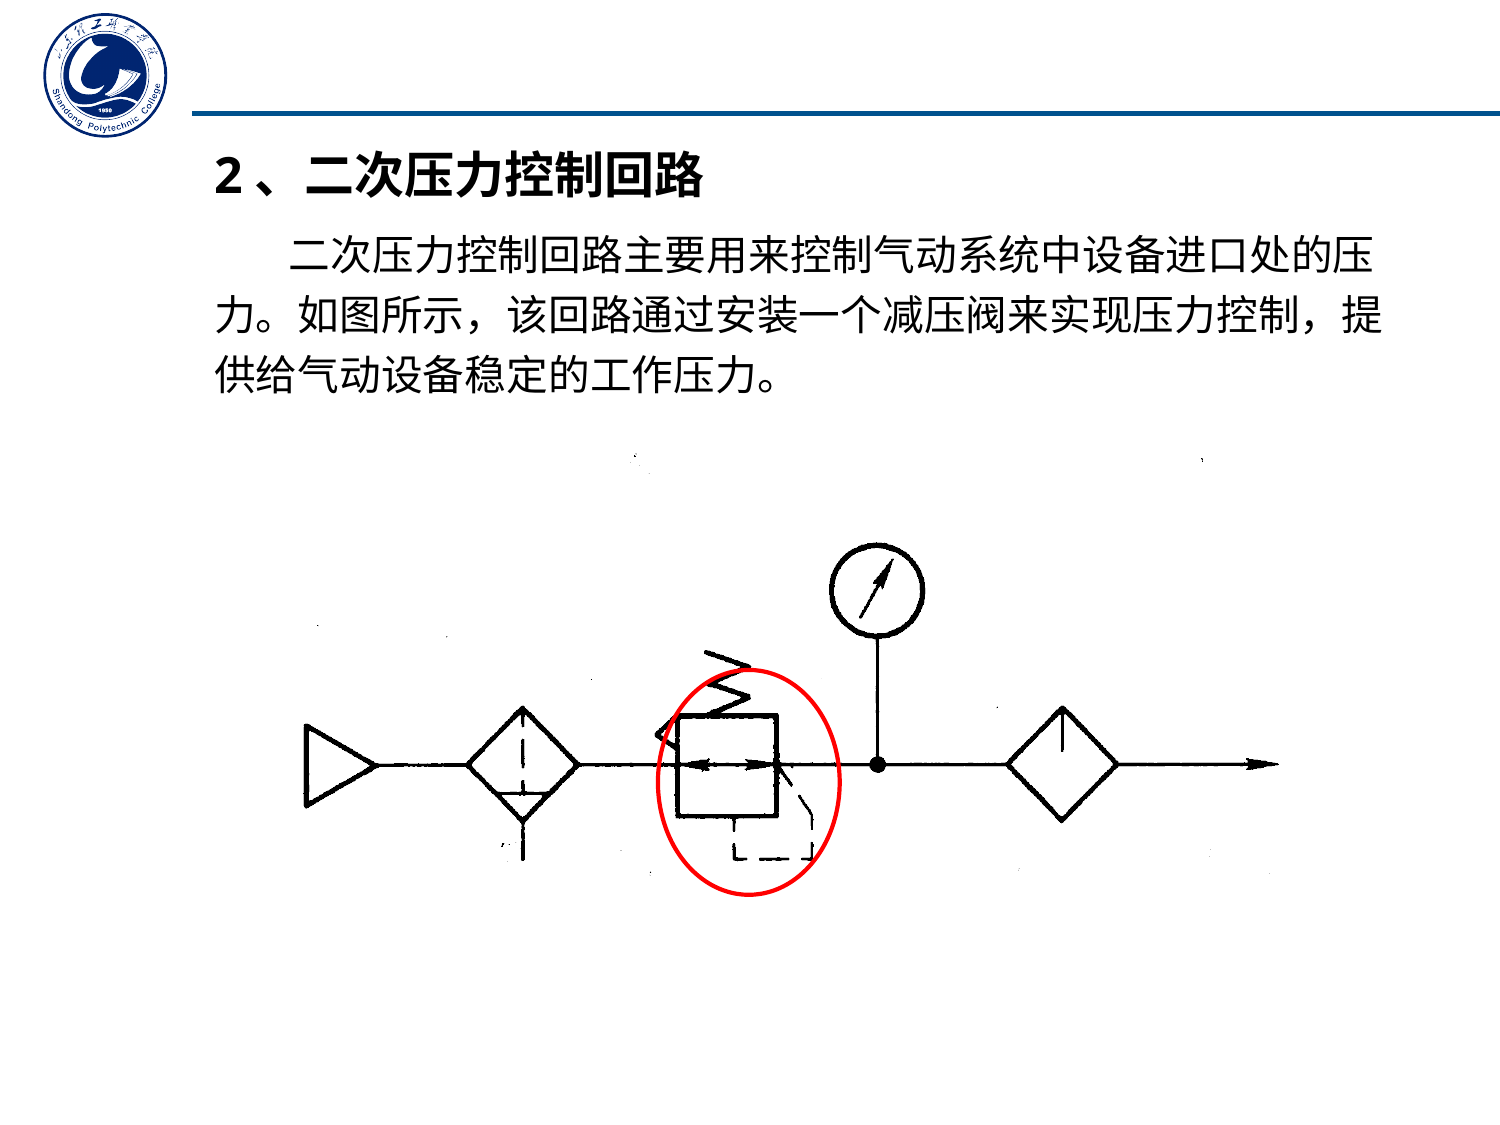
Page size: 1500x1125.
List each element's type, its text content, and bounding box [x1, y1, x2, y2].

picture [280, 438, 1299, 896]
text_box 2、二次压力控制回路 [199, 136, 1299, 211]
picture [43, 7, 174, 138]
text_box 二次压力控制回路主要用来控制气动系统中设备进口处的压力。如图所示，该回路通过安装一个减压阀来实现压力控制，提供给气动设备稳定的工作压力。 [199, 211, 1428, 467]
